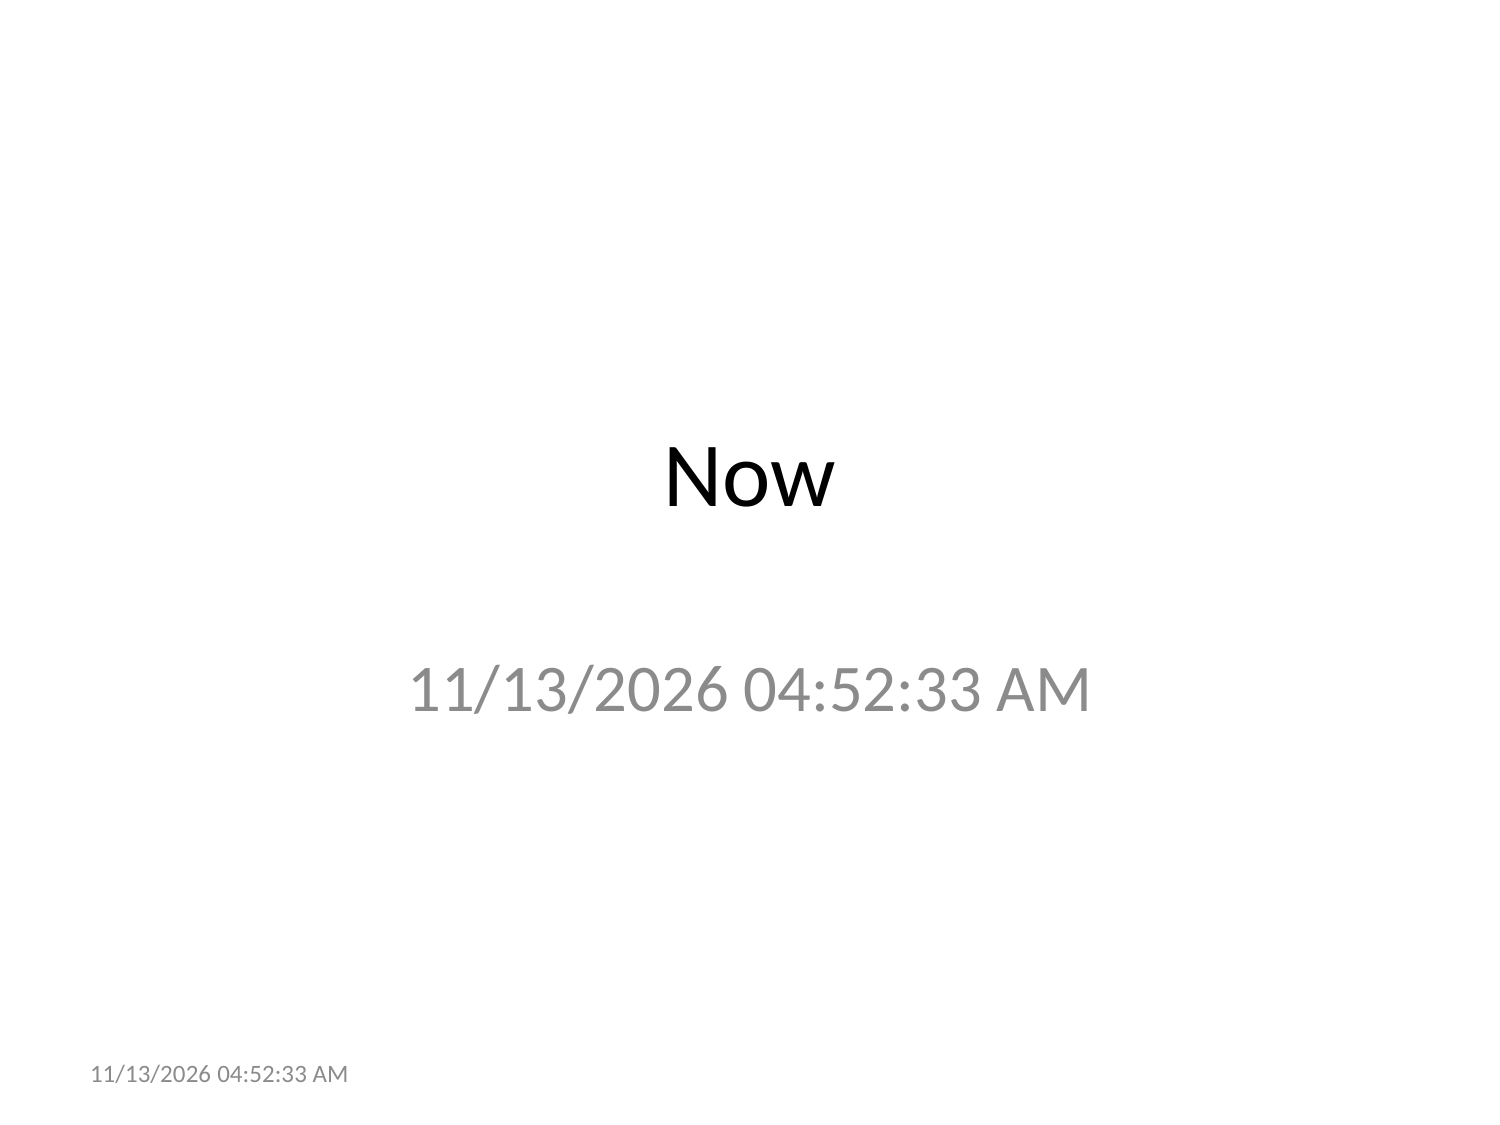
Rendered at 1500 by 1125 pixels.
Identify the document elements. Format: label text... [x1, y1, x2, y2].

subtitle 2011-12-19 10:20:04 AM [225, 637, 1275, 925]
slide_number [75, 1042, 425, 1103]
title Now [112, 349, 1388, 591]
